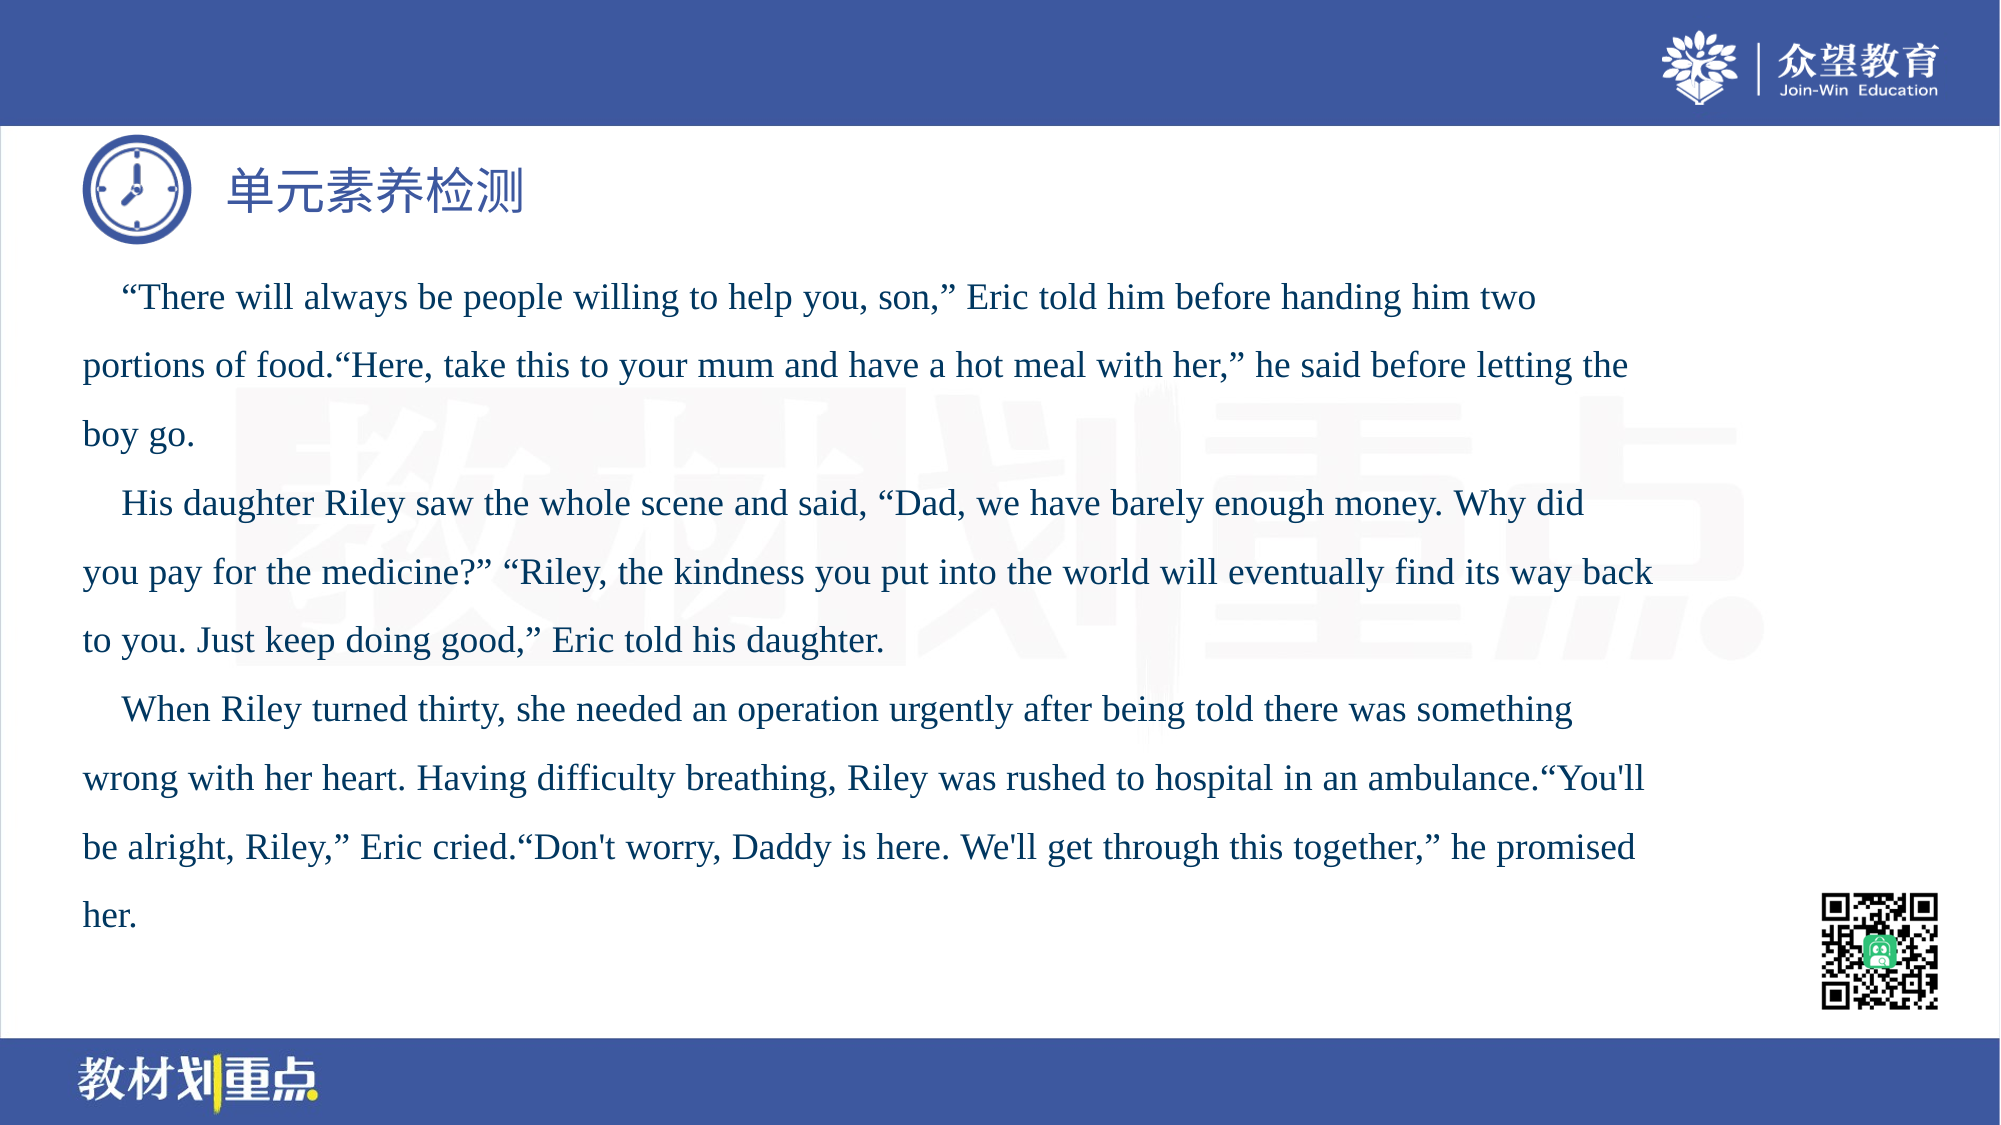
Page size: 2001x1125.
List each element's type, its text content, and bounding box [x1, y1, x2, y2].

picture [0, 0, 2000, 1125]
text_box “There will always be people willing to help you, son,” Eric told him before handing him two portions of food.“Here, take this to your mum and have a hot meal with her,” he said before letting the boy go. His daughter Riley saw the whole scene and said, “Dad, we have barely enough money. Why did you pay for the medicine?” “Riley, the kindness you put into the world will eventually find its way back to you. Just keep doing good,” Eric told his daughter. When Riley turned thirty, she needed an operation urgently after being told there was something wrong with her heart. Having difficulty breathing, Riley was rushed to hospital in an ambulance.“You'll be alright, Riley,” Eric cried.“Don't worry, Daddy is here. We'll get through this together,” he promised her. [82, 247, 1817, 936]
